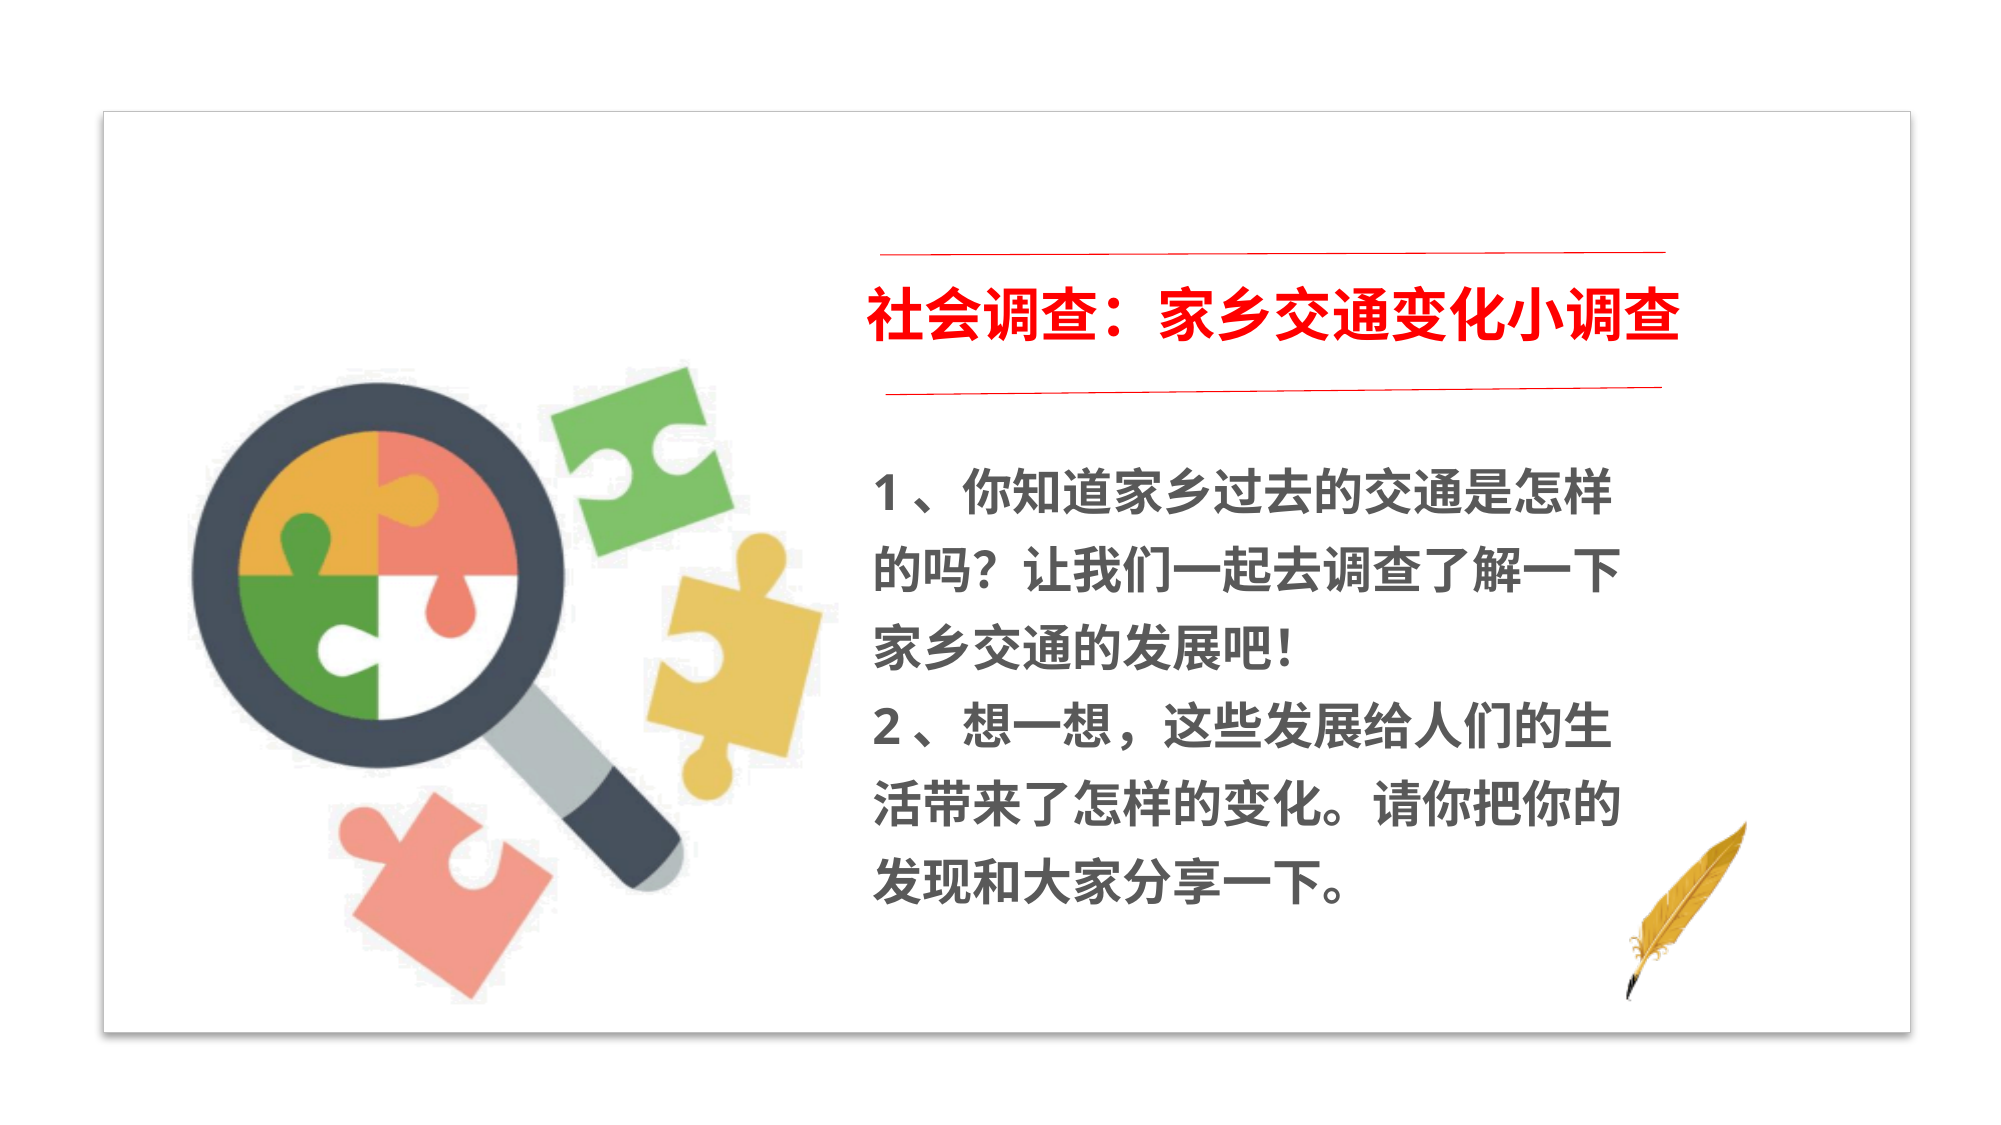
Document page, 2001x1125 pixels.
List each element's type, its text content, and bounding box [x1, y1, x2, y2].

text_box 社会调查：家乡交通变化小调查 [814, 270, 1734, 356]
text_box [885, 387, 1662, 395]
picture [1608, 797, 1750, 1018]
text_box [103, 111, 1911, 1032]
text_box 1、你知道家乡过去的交通是怎样的吗？让我们一起去调查了解一下家乡交通的发展吧！ 2、想一想，这些发展给人们的生活带来了怎样的变化。请你把你的发现和大家分享一下。 [857, 435, 1672, 918]
picture [136, 314, 849, 1053]
